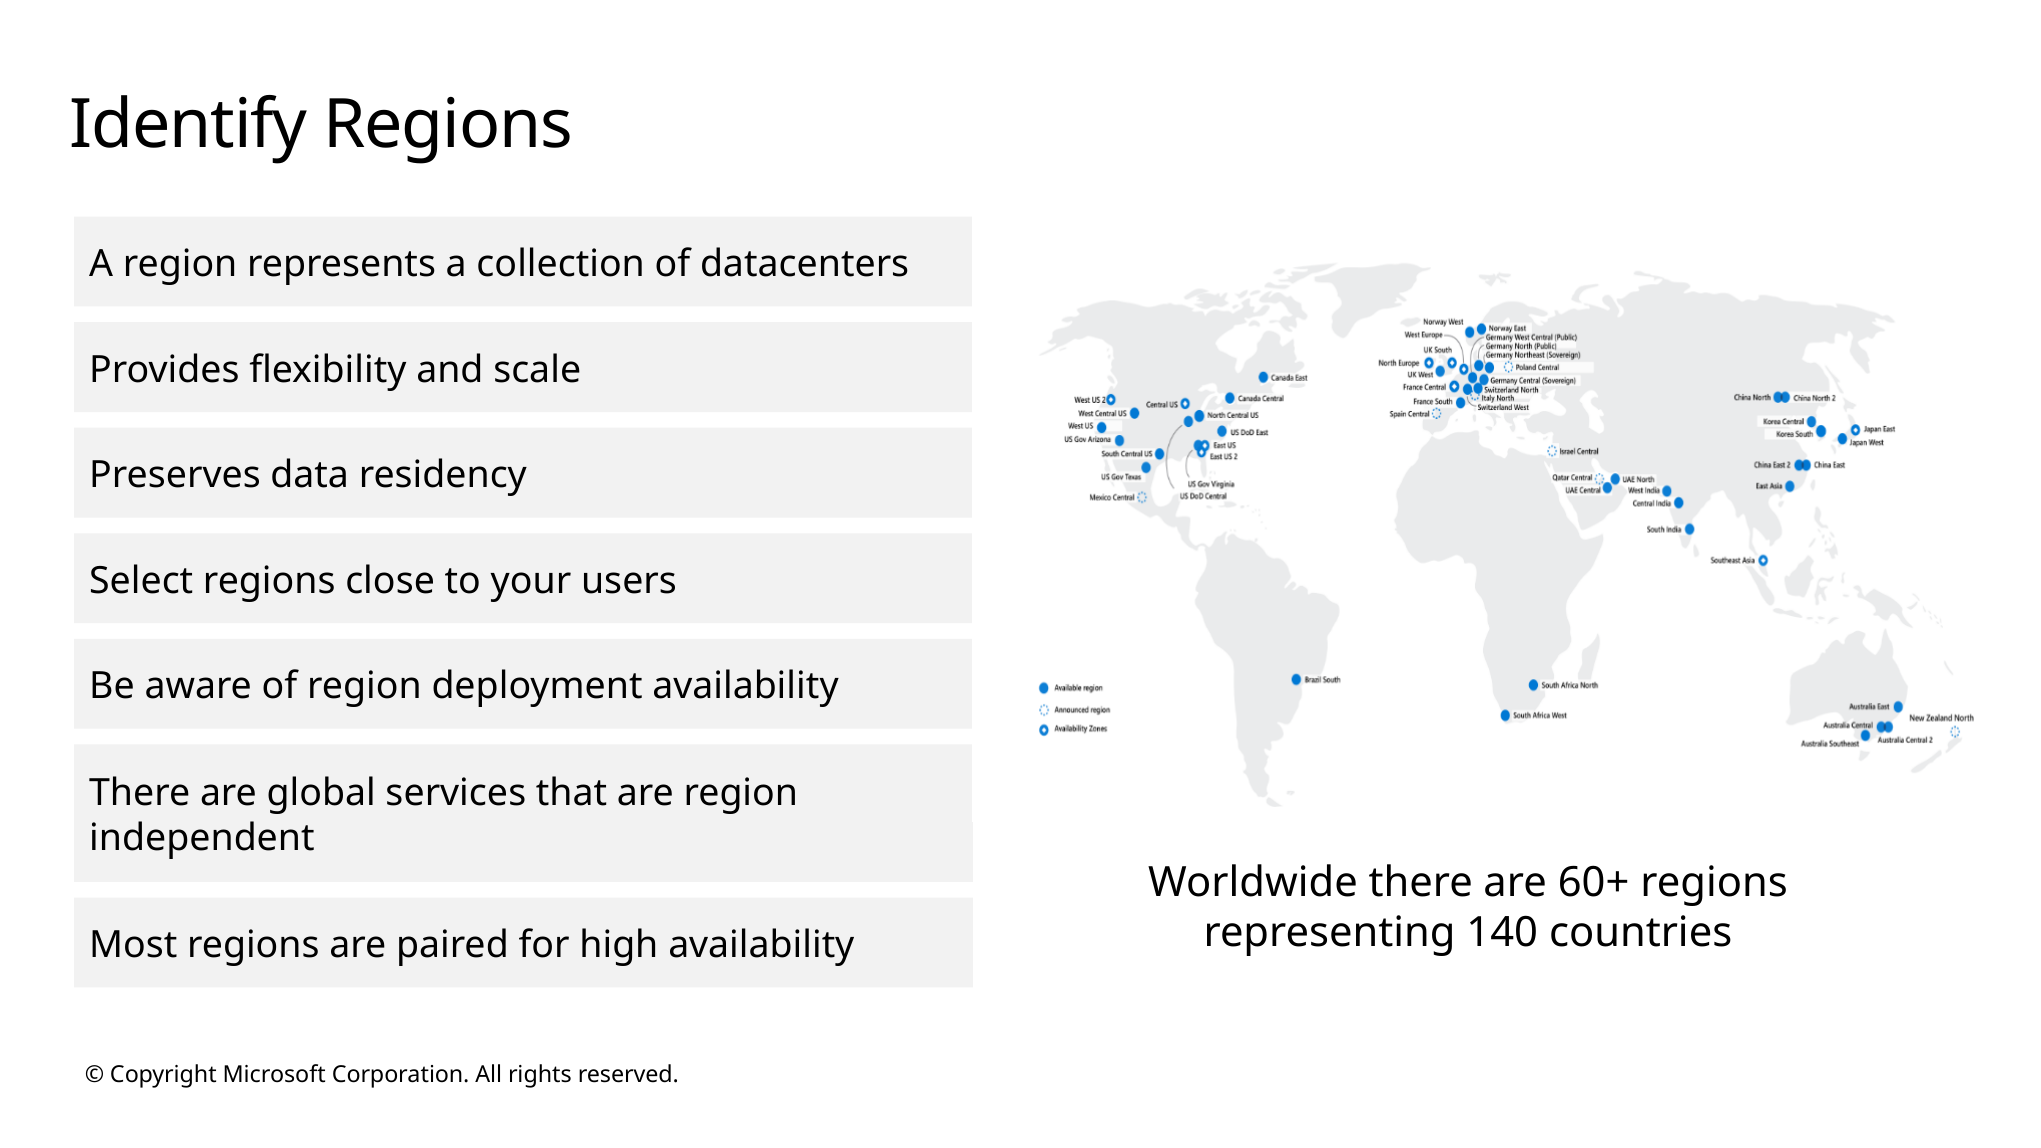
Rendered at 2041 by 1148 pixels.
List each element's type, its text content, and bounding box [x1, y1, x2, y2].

title Identify Regions [70, 73, 1968, 188]
text_box Worldwide there are 60+ regions representing 140 countries [994, 829, 1942, 980]
text_box Be aware of region deployment availability [73, 638, 972, 730]
text_box There are global services that are region independent [73, 744, 974, 883]
text_box Most regions are paired for high availability [73, 897, 974, 988]
text_box Preserves data residency [73, 427, 972, 518]
text_box Select regions close to your users [73, 533, 972, 624]
picture [972, 213, 2027, 822]
text_box Provides flexibility and scale [73, 321, 972, 413]
text_box A region represents a collection of datacenters [73, 216, 972, 307]
